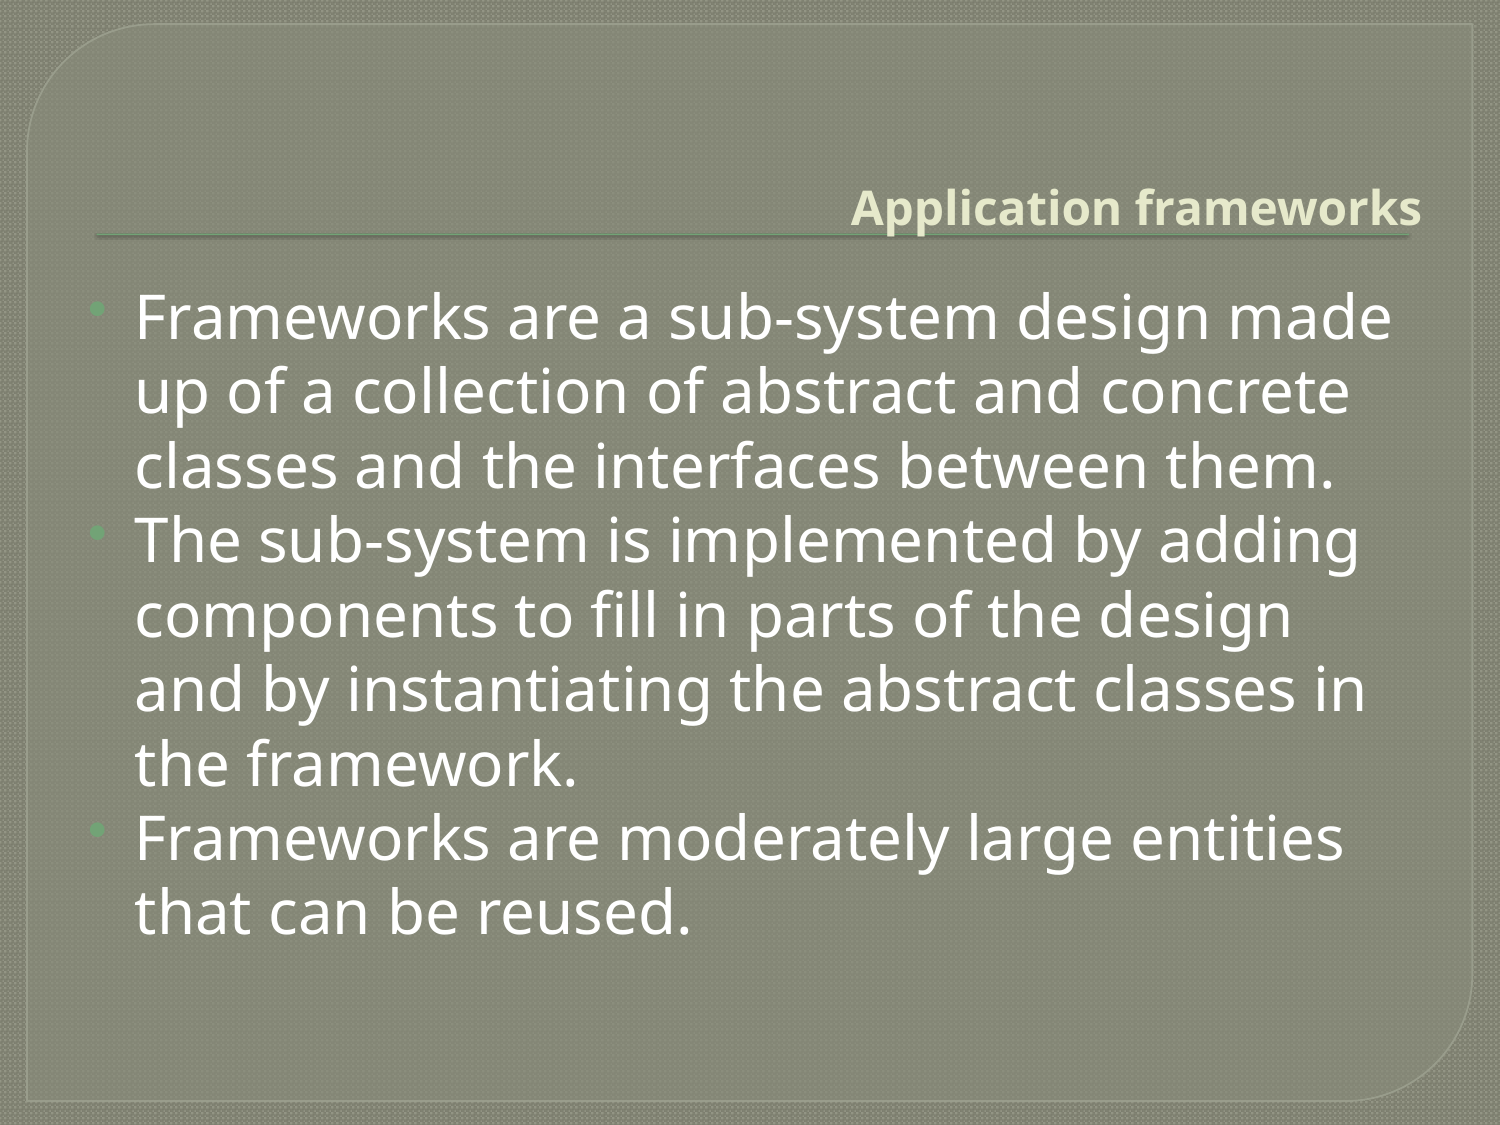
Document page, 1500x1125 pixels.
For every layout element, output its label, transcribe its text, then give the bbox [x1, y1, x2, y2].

list Frameworks are a sub-system design made up of a collection of abstract and concrete classes and the interfaces between them. The sub-system is implemented by adding components to fill in parts of the design and by instantiating the abstract classes in the framework. Frameworks are moderately large entities that can be reused. [74, 269, 1426, 1013]
title Application frameworks [87, 112, 1438, 300]
